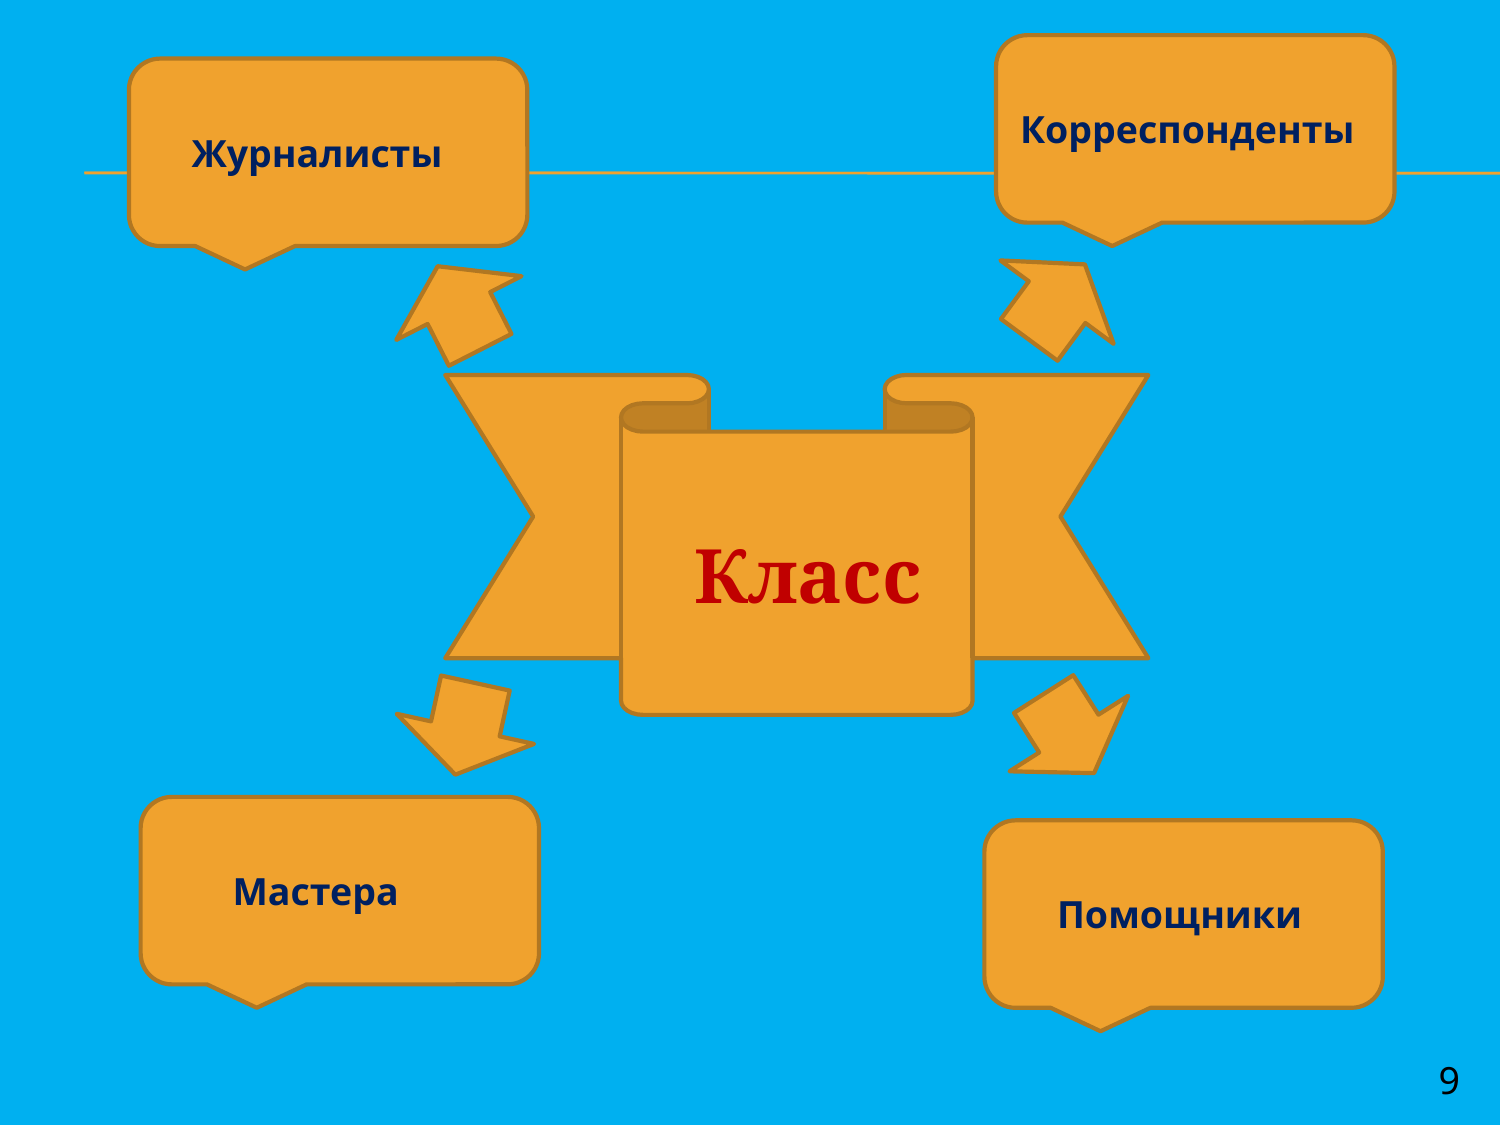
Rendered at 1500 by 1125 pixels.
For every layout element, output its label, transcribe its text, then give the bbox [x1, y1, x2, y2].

text_box [394, 673, 537, 777]
text_box Корреспонденты [993, 33, 1397, 248]
text_box 9 [1423, 1049, 1475, 1110]
text_box Помощники [982, 818, 1385, 1034]
text_box Мастера [138, 794, 542, 1010]
text_box [394, 264, 524, 368]
text_box [998, 258, 1116, 363]
text_box Журналисты [126, 56, 530, 272]
text_box [1007, 673, 1131, 776]
text_box Класс [443, 372, 1151, 717]
